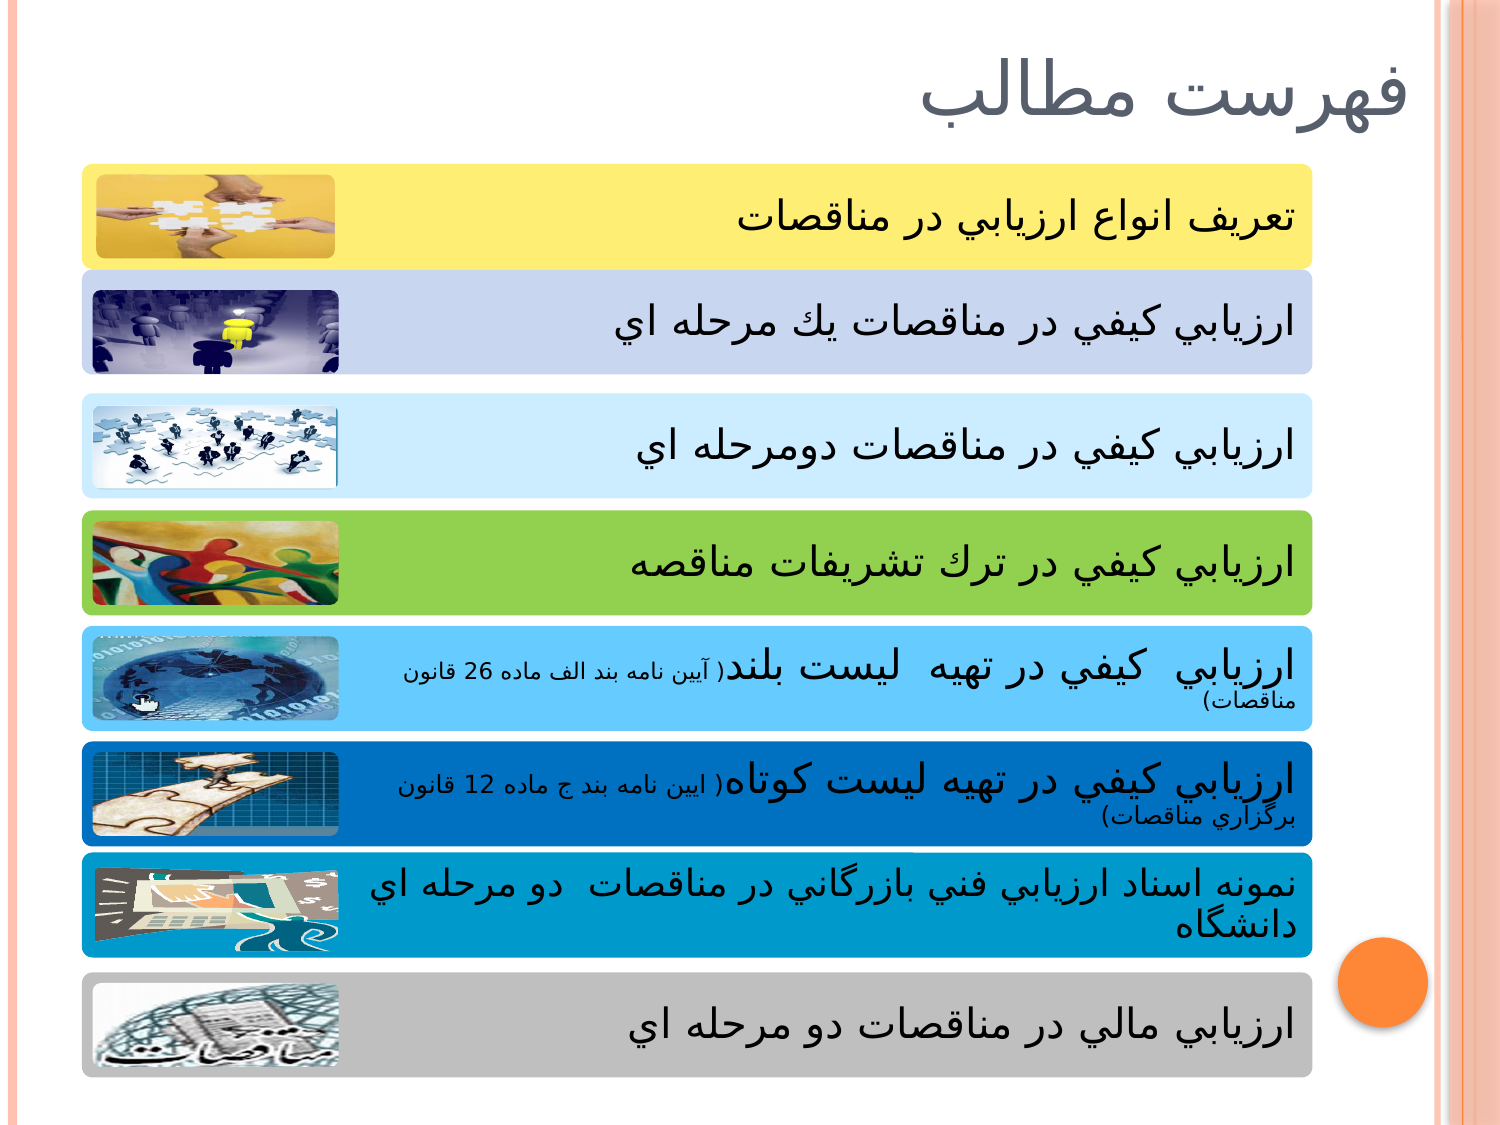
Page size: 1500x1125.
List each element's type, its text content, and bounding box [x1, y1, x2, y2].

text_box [81, 163, 1313, 1079]
title فهرست مطالب [0, 0, 1427, 141]
